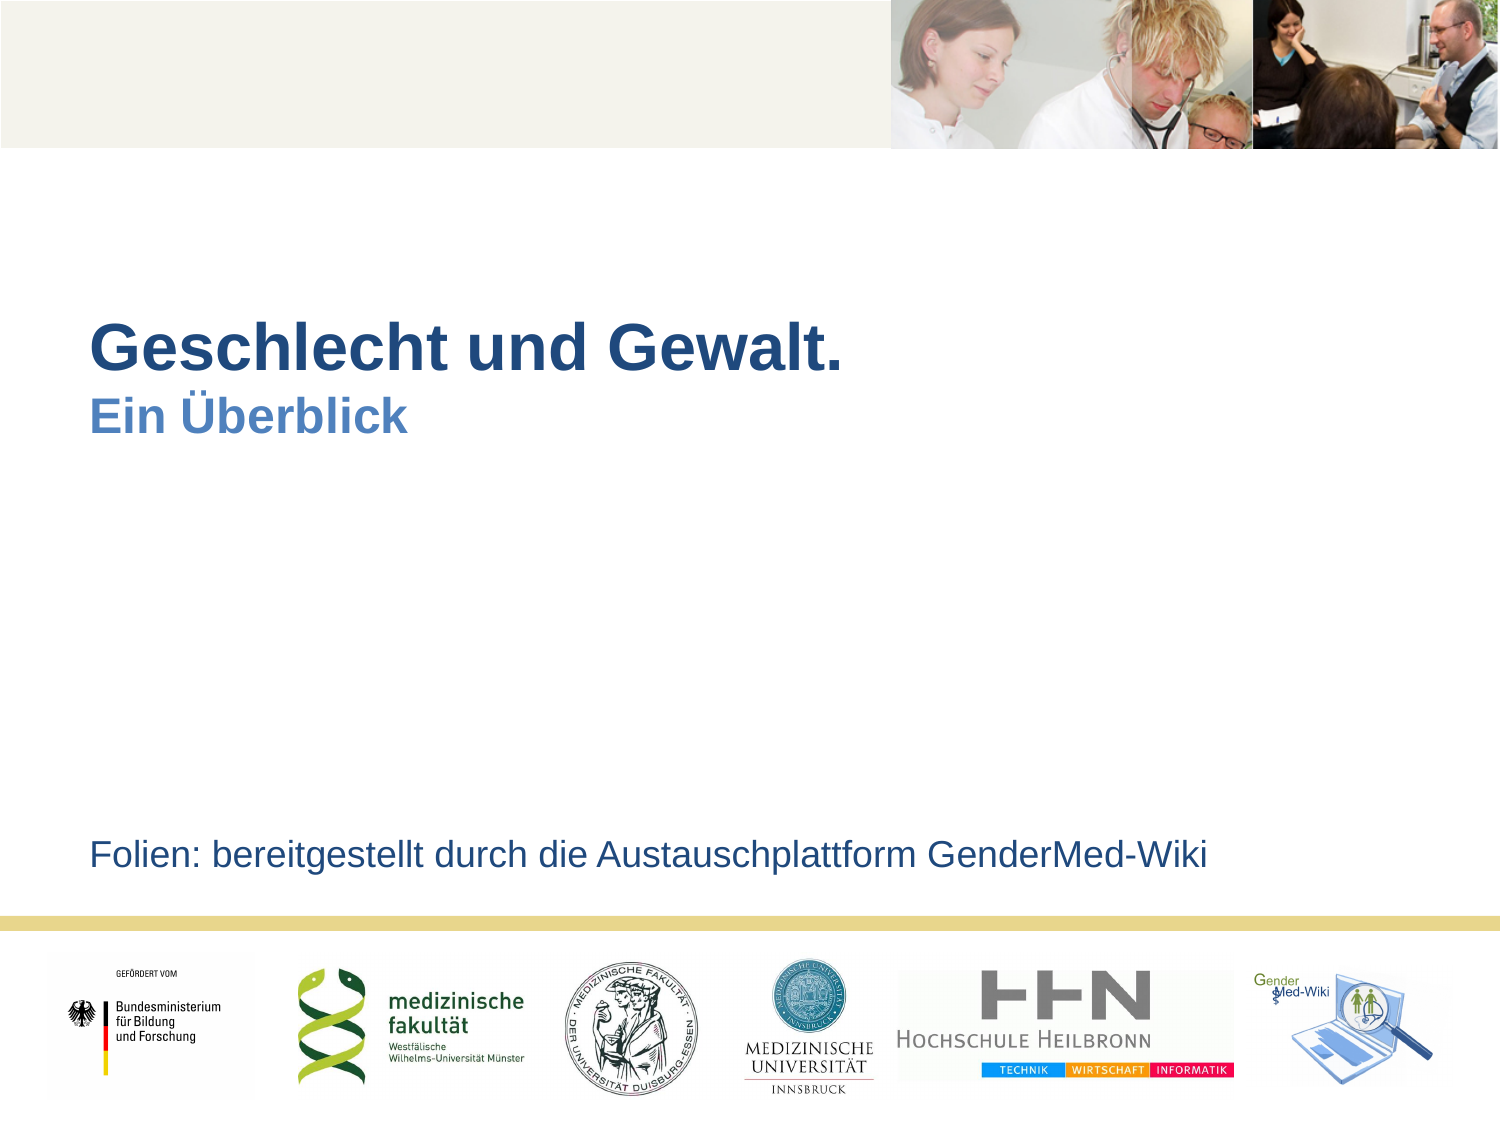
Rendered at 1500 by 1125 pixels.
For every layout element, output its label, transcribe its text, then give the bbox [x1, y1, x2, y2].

text_box Geschlecht und Gewalt. Ein Überblick [74, 267, 1498, 371]
text_box Folien: bereitgestellt durch die Austauschplattform GenderMed-Wiki [74, 822, 1268, 882]
picture [1246, 965, 1453, 1087]
picture [891, 0, 1500, 150]
picture [298, 952, 1234, 1100]
picture [47, 952, 255, 1100]
